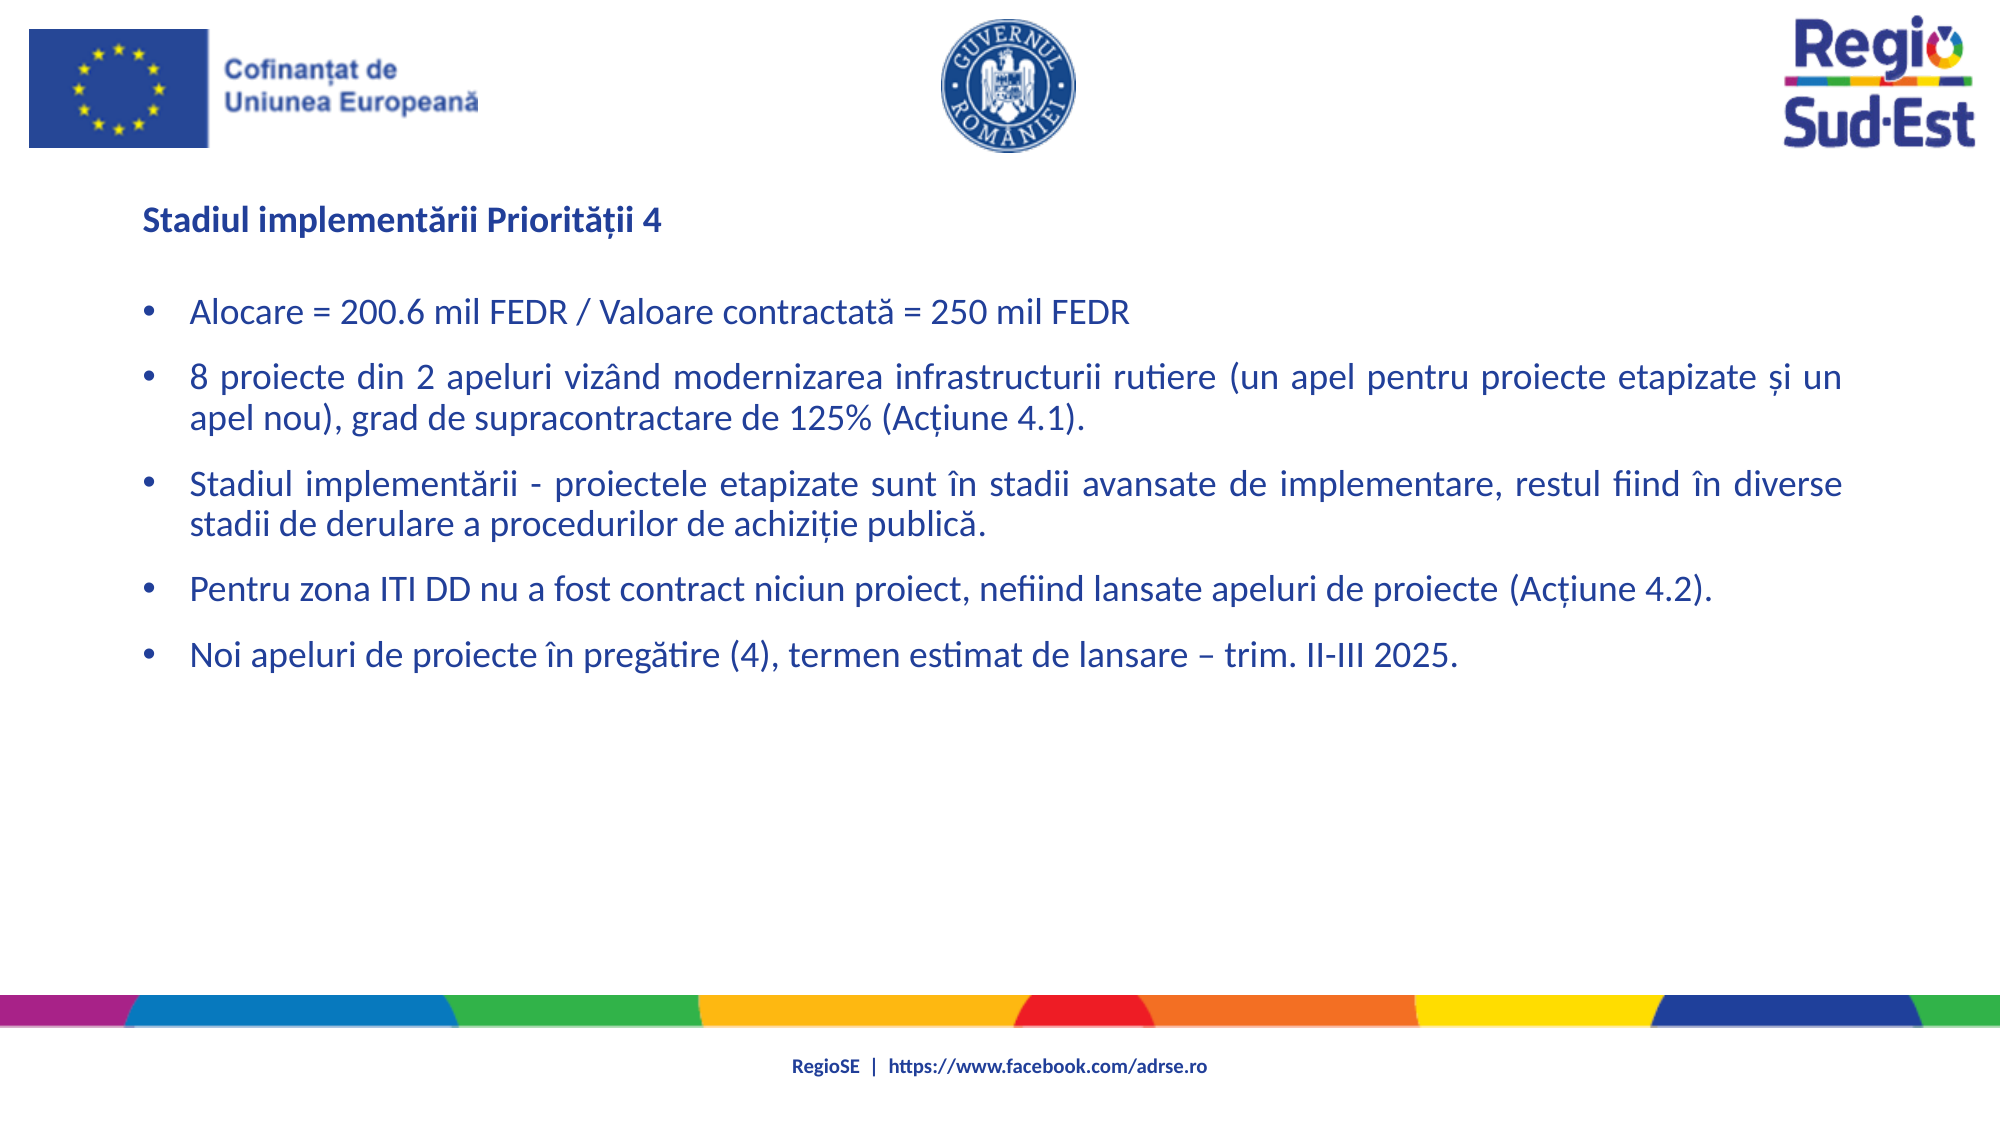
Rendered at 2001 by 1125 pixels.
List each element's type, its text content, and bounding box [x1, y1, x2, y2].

picture [28, 28, 478, 148]
text_box Stadiul implementării Priorității 4 [127, 188, 1742, 248]
subtitle Alocare = 200.6 mil FEDR / Valoare contractată = 250 mil FEDR 8 proiecte din 2 apeluri vizând modernizarea infrastructurii rutiere (un apel pentru proiecte etapizate și un apel nou), grad de supracontractare de 125% (Acțiune 4.1). Stadiul implementării - proiectele etapizate sunt în stadii avansate de implementare, restul fiind în diverse stadii de derulare a procedurilor de achiziție publică. Pentru zona ITI DD nu a fost contract niciun proiect, nefiind lansate apeluri de proiecte (Acțiune 4.2). Noi apeluri de proiecte în pregătire (4), termen estimat de lansare – trim. II-III 2025. [127, 284, 1858, 839]
picture [0, 995, 2000, 1029]
picture [1759, 0, 2000, 220]
picture [941, 19, 1076, 153]
text_box RegioSE | https://www.facebook.com/adrse.ro [776, 1029, 1223, 1085]
